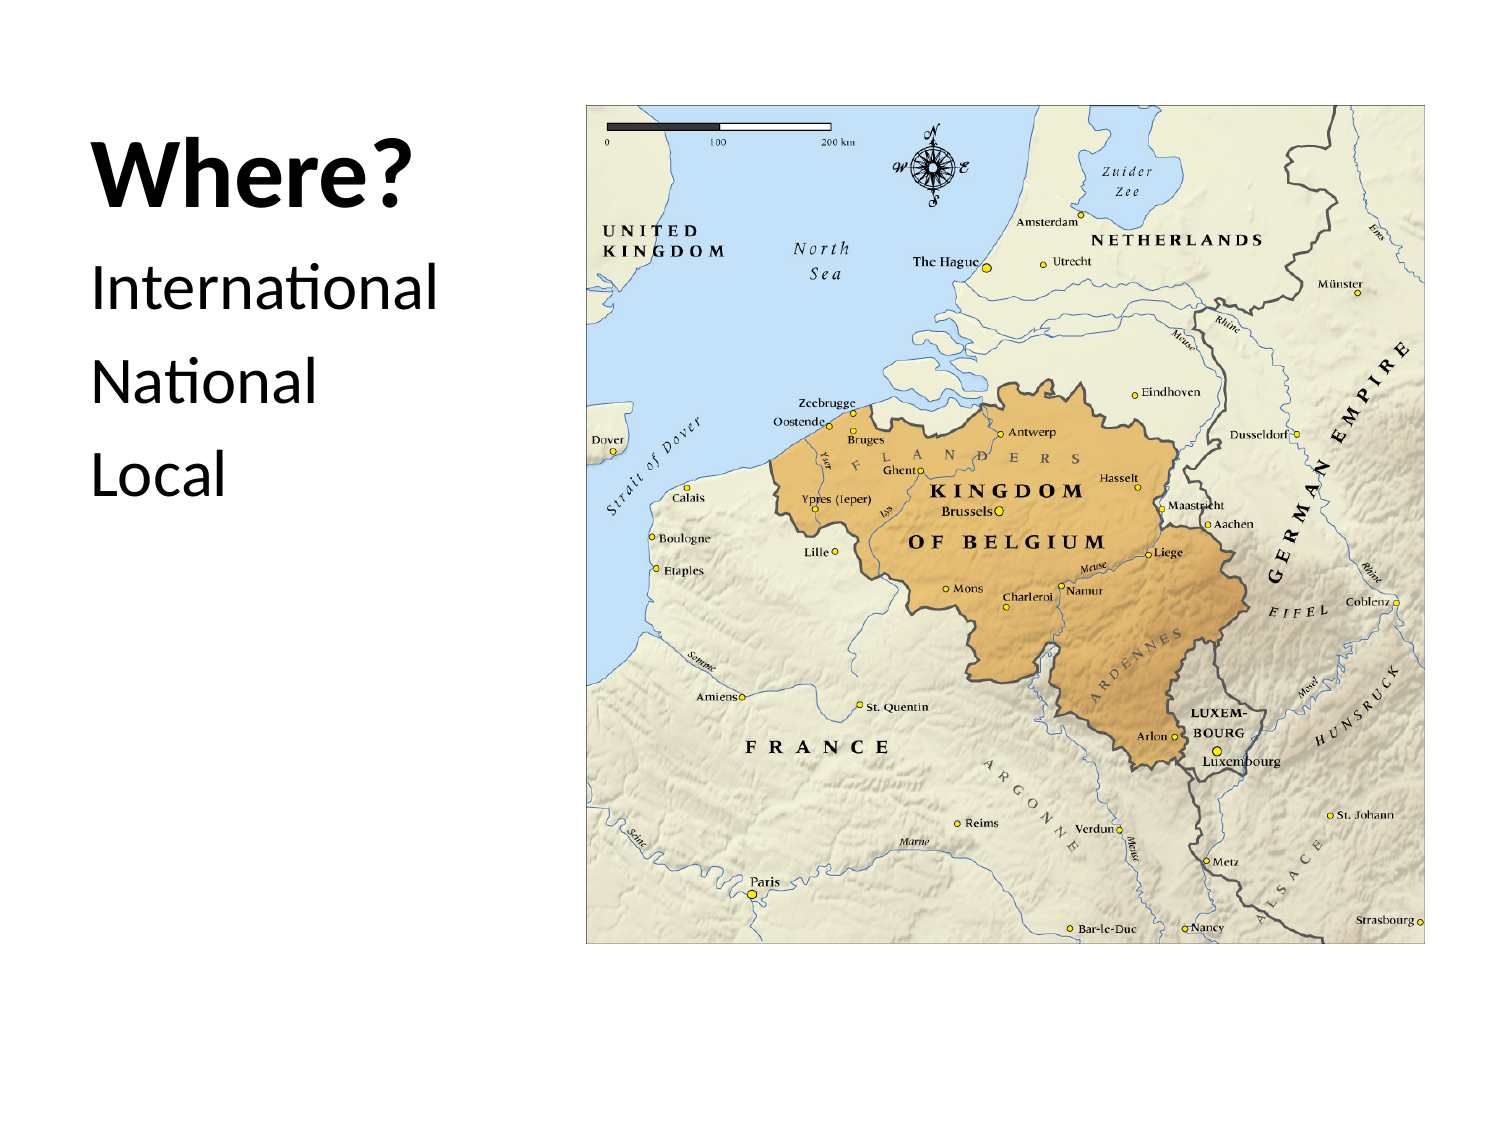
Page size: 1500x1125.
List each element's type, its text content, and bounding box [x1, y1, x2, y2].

title Where? [75, 44, 569, 235]
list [586, 105, 1426, 945]
list International National Local [75, 235, 569, 1005]
